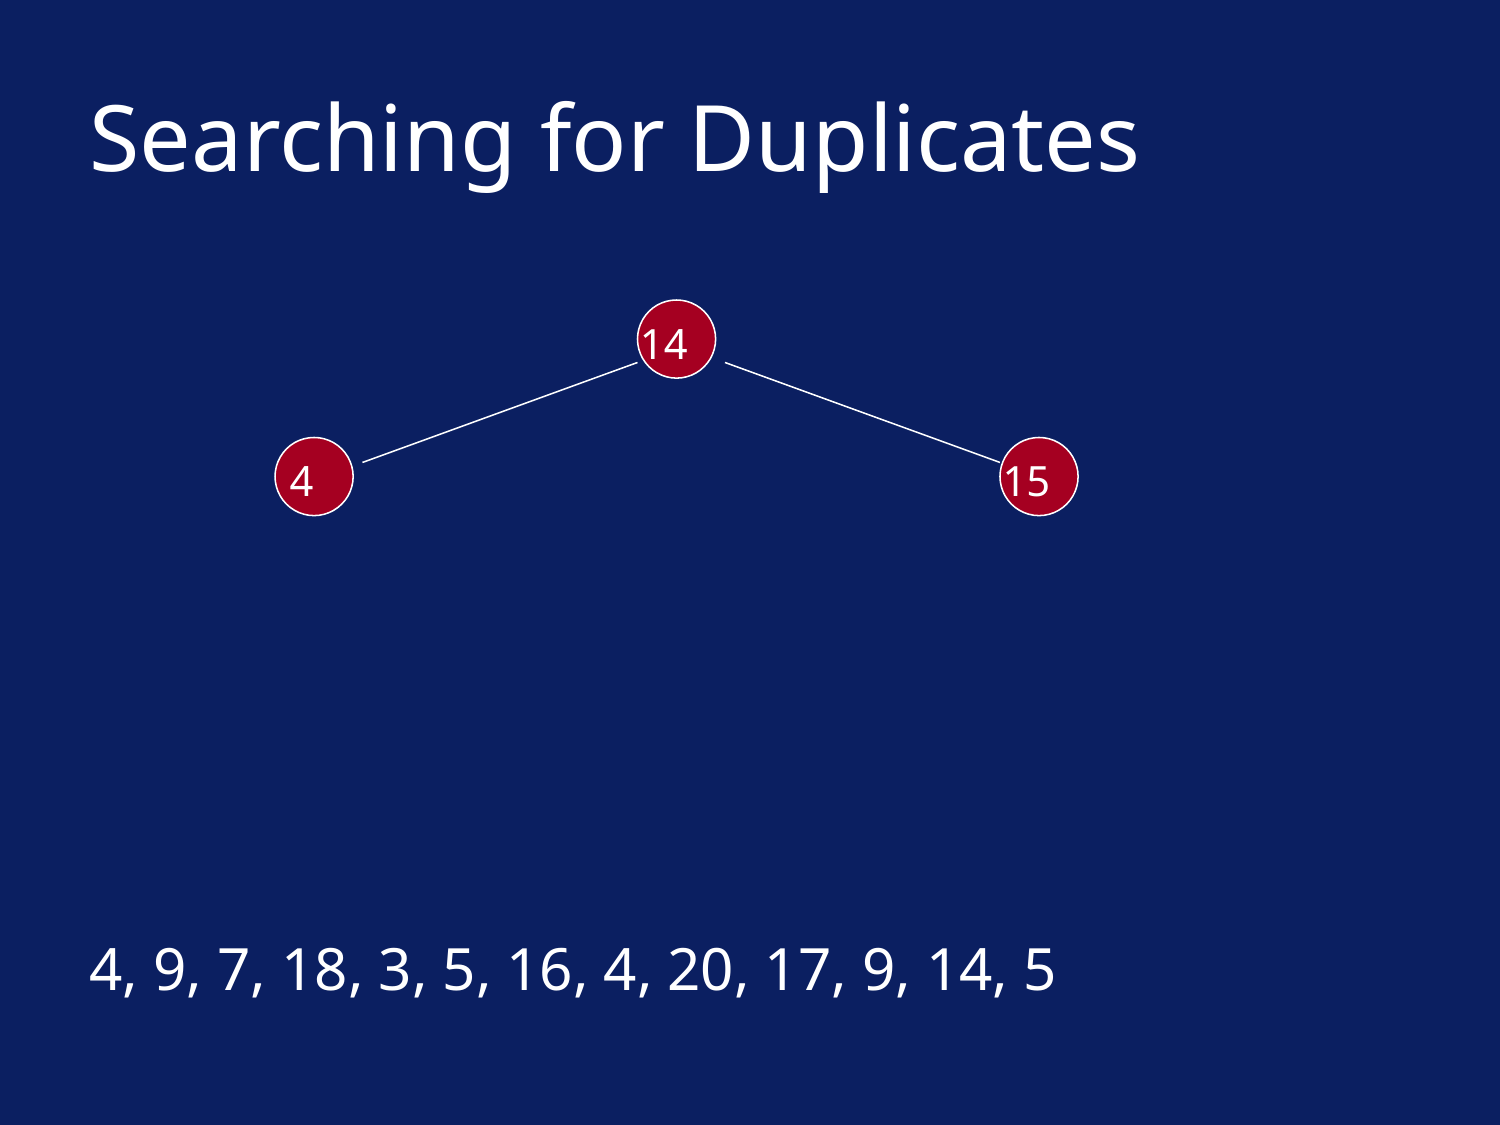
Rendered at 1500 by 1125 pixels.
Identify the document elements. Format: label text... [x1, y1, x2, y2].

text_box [362, 362, 638, 463]
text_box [724, 362, 1001, 463]
list 4, 9, 7, 18, 3, 5, 16, 4, 20, 17, 9, 14, 5 [74, 924, 1425, 1038]
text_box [262, 437, 354, 526]
title Searching for Duplicates [74, 59, 1425, 210]
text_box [987, 437, 1079, 526]
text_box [624, 299, 716, 389]
